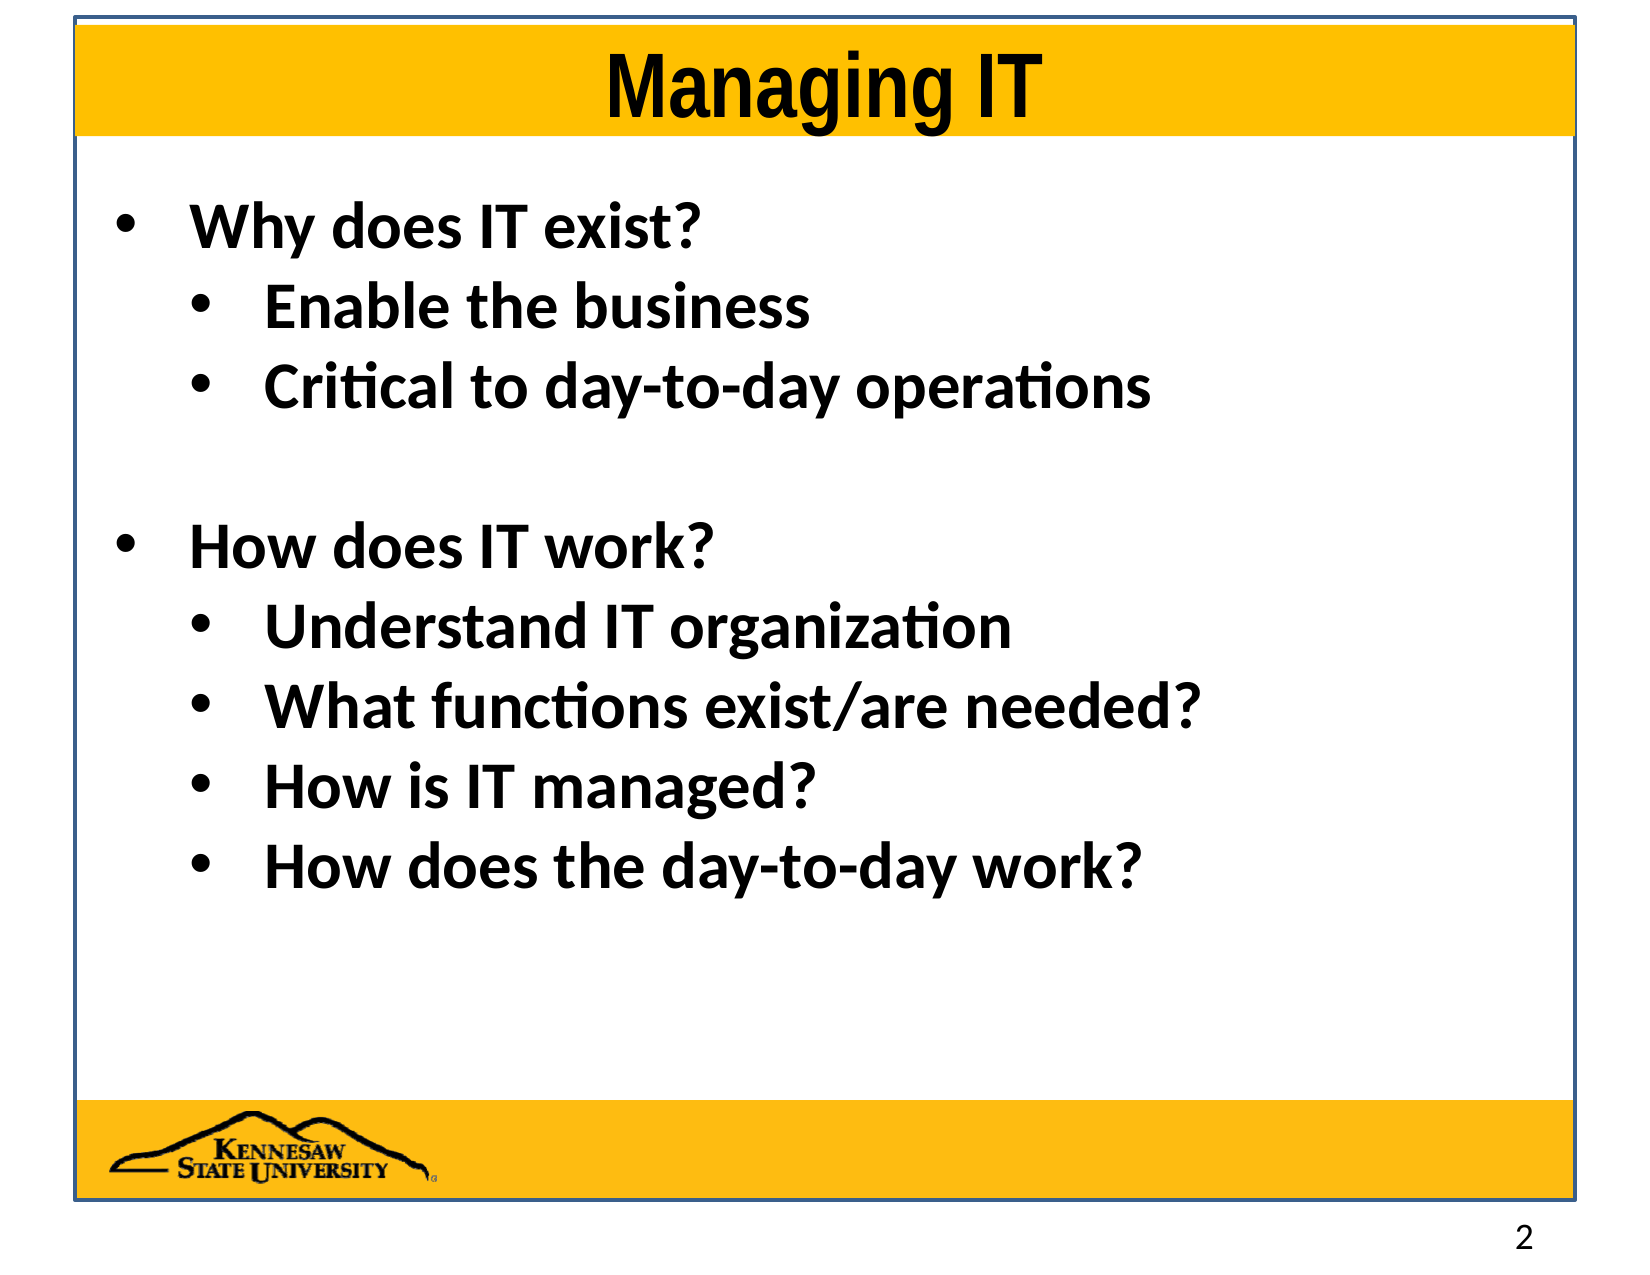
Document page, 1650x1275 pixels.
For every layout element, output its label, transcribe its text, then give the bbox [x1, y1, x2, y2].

picture [108, 1111, 437, 1184]
text_box Why does IT exist? Enable the business Critical to day-to-day operations How does IT work? Understand IT organization What functions exist/are needed? How is IT managed? How does the day-to-day work? [99, 174, 1575, 955]
title Managing IT [75, 24, 1575, 137]
